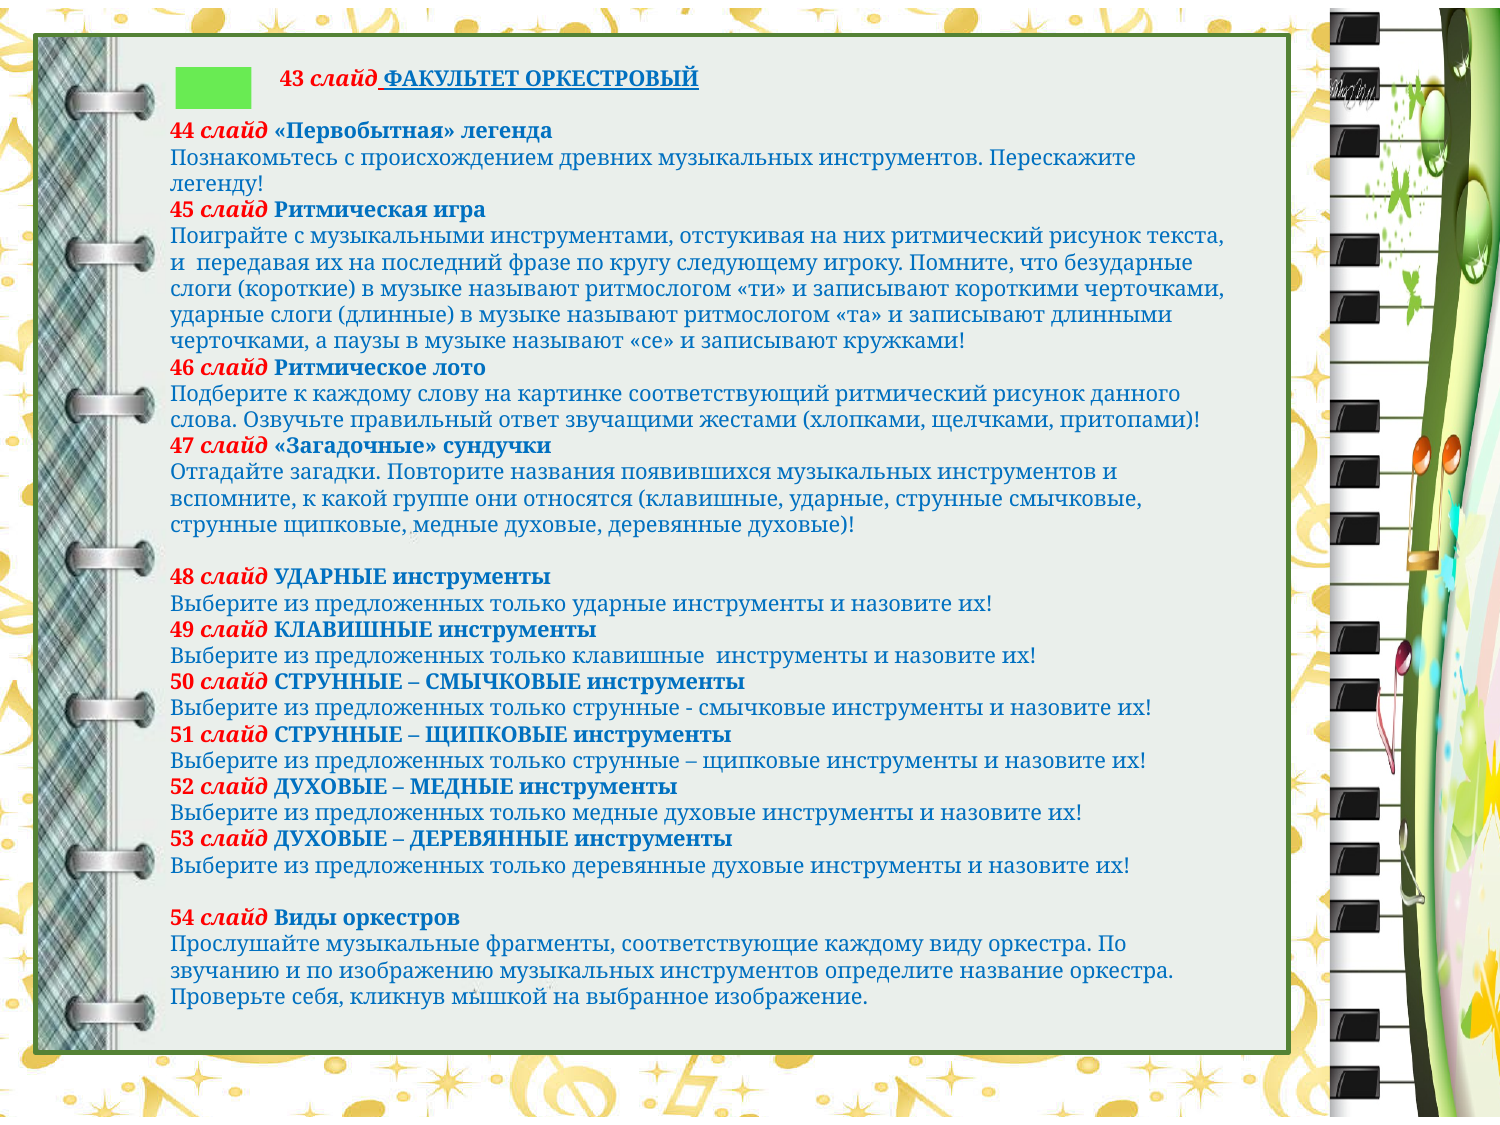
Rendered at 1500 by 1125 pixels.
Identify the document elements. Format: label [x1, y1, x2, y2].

list [0, 8, 1329, 1117]
picture [1329, 8, 1500, 1117]
picture [37, 37, 1286, 1051]
